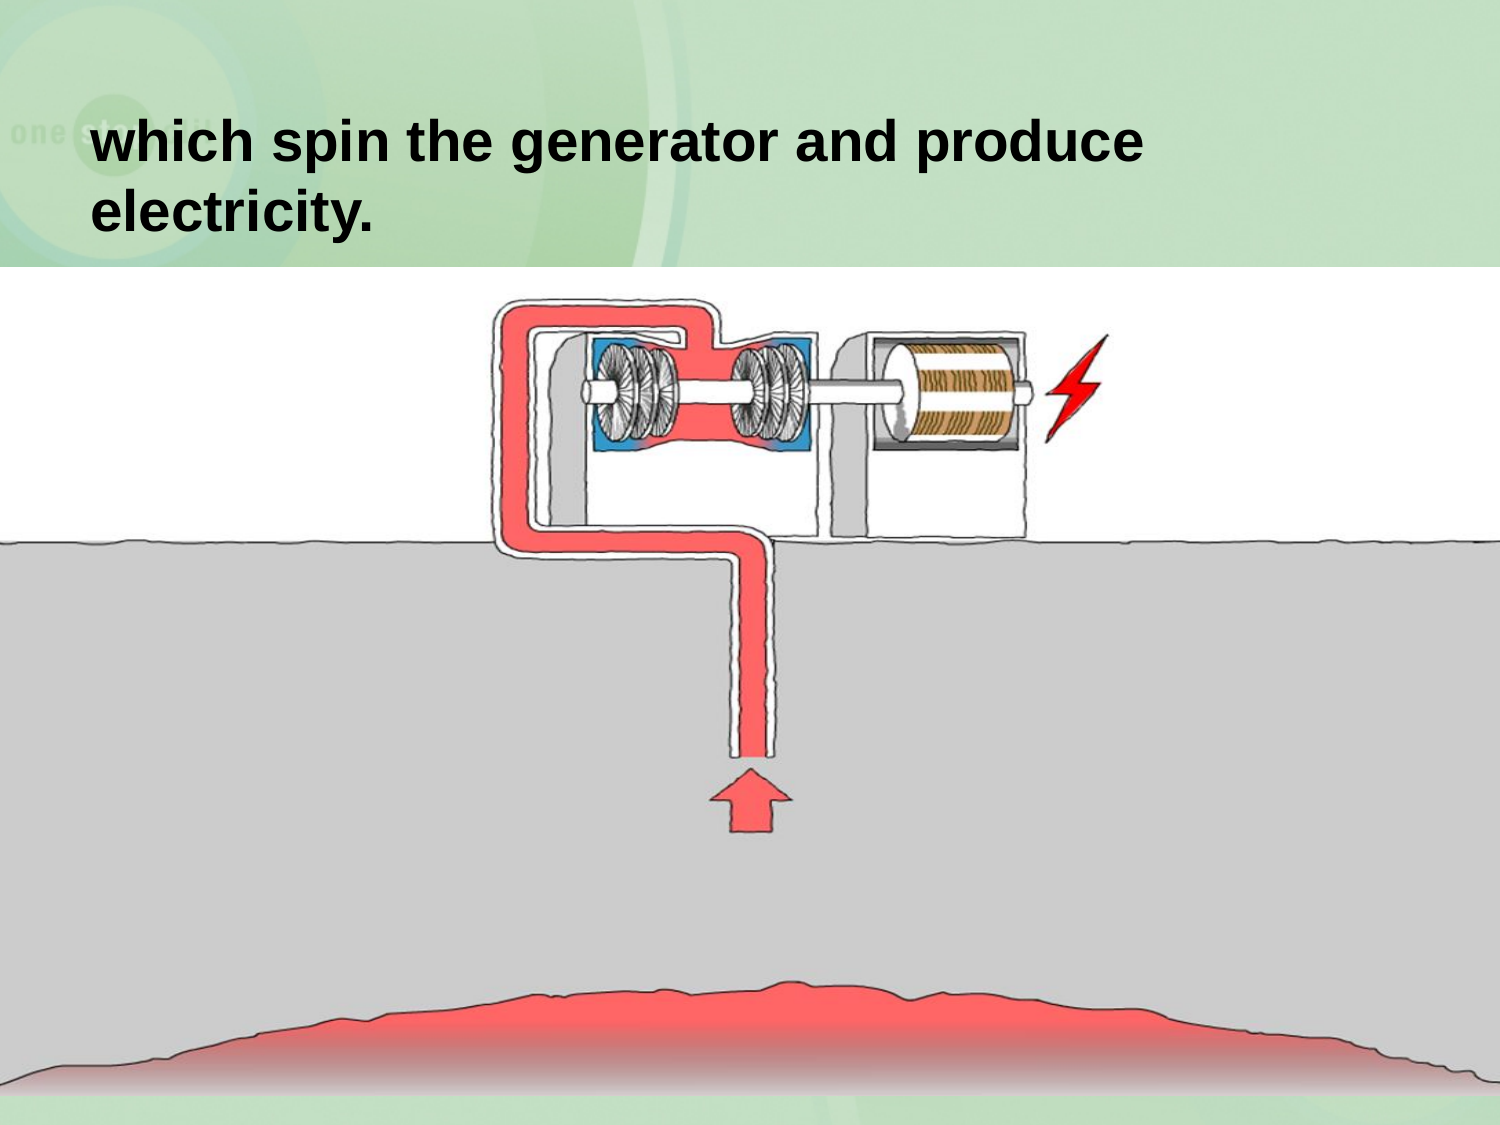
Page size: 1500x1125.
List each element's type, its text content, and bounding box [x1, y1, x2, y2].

picture [0, 0, 1500, 1125]
title which spin the generator and produce electricity. [75, 79, 1425, 265]
